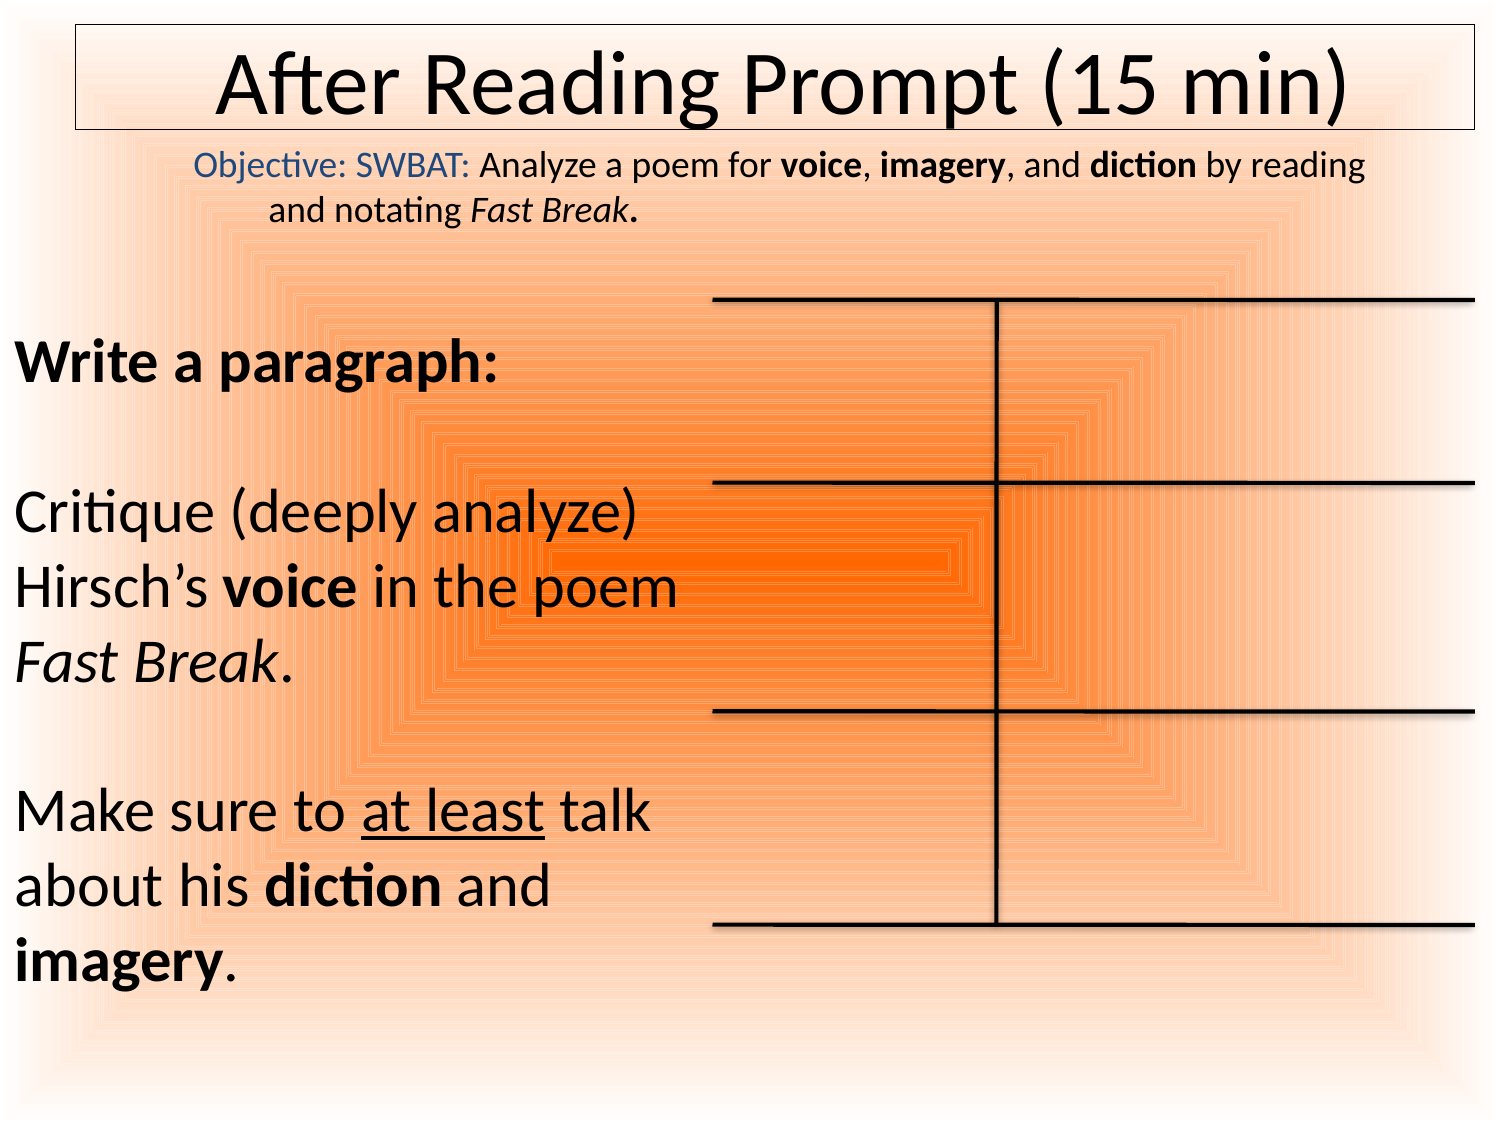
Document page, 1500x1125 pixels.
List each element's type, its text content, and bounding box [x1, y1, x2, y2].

text_box Objective: SWBAT: Analyze a poem for voice, imagery, and diction by reading and notating Fast Break. [75, 132, 1417, 237]
text_box Write a paragraph: Critique (deeply analyze) Hirsch’s voice in the poem Fast Break. Make sure to at least talk about his diction and imagery. [0, 312, 713, 1077]
title After Reading Prompt (15 min) [75, 24, 1475, 130]
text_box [712, 299, 1476, 926]
